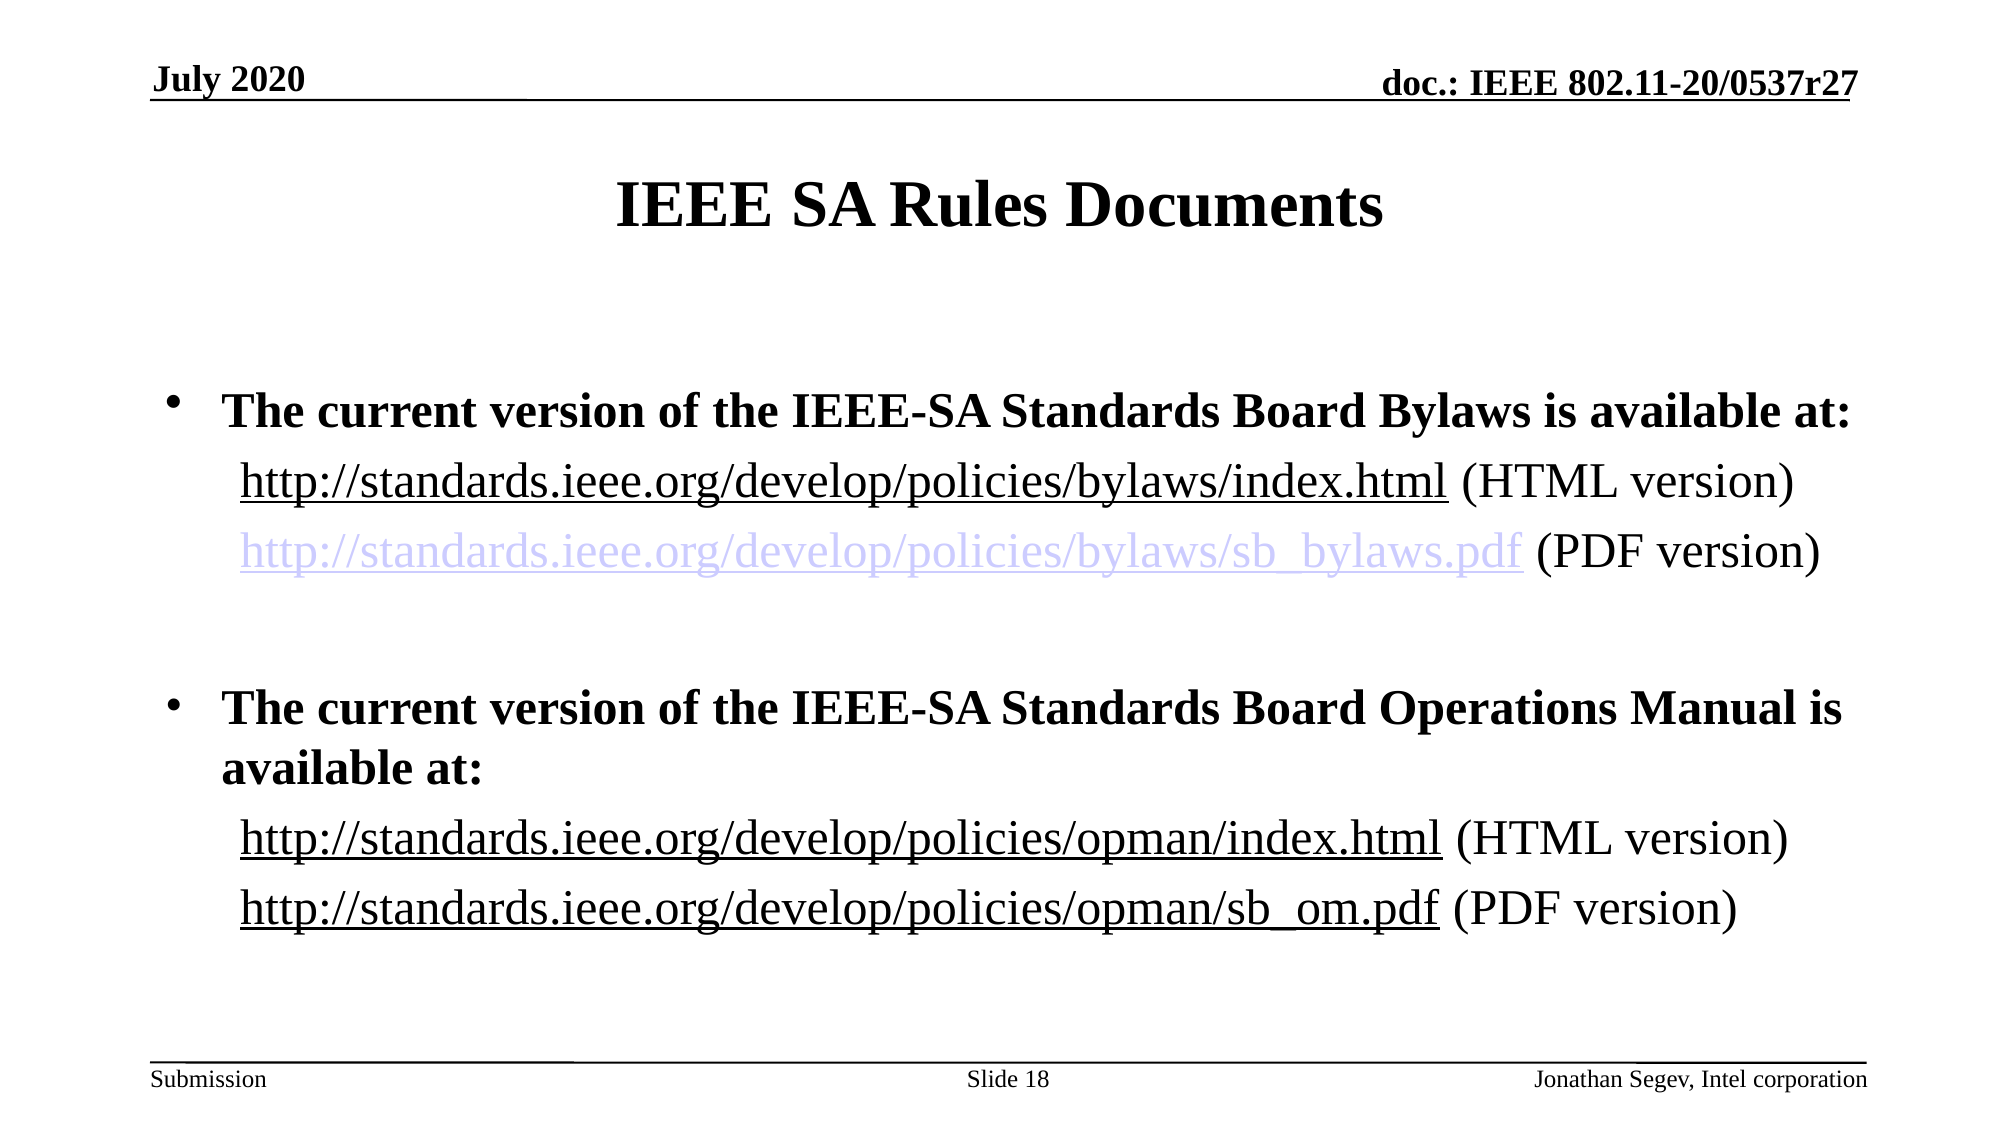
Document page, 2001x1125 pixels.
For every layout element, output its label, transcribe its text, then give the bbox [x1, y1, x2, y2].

list The current version of the IEEE-SA Standards Board Bylaws is available at: http://standards.ieee.org/develop/policies/bylaws/index.html (HTML version) http://standards.ieee.org/develop/policies/bylaws/sb_bylaws.pdf (PDF version) The current version of the IEEE-SA Standards Board Operations Manual is available at: http://standards.ieee.org/develop/policies/opman/index.html (HTML version) http://standards.ieee.org/develop/policies/opman/sb_om.pdf (PDF version) [149, 299, 1922, 1000]
title IEEE SA Rules Documents [149, 112, 1850, 288]
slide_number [152, 54, 563, 100]
footer Jonathan Segev, Intel corporation [1171, 1061, 1869, 1093]
slide_number Slide 18 [950, 1061, 1067, 1123]
